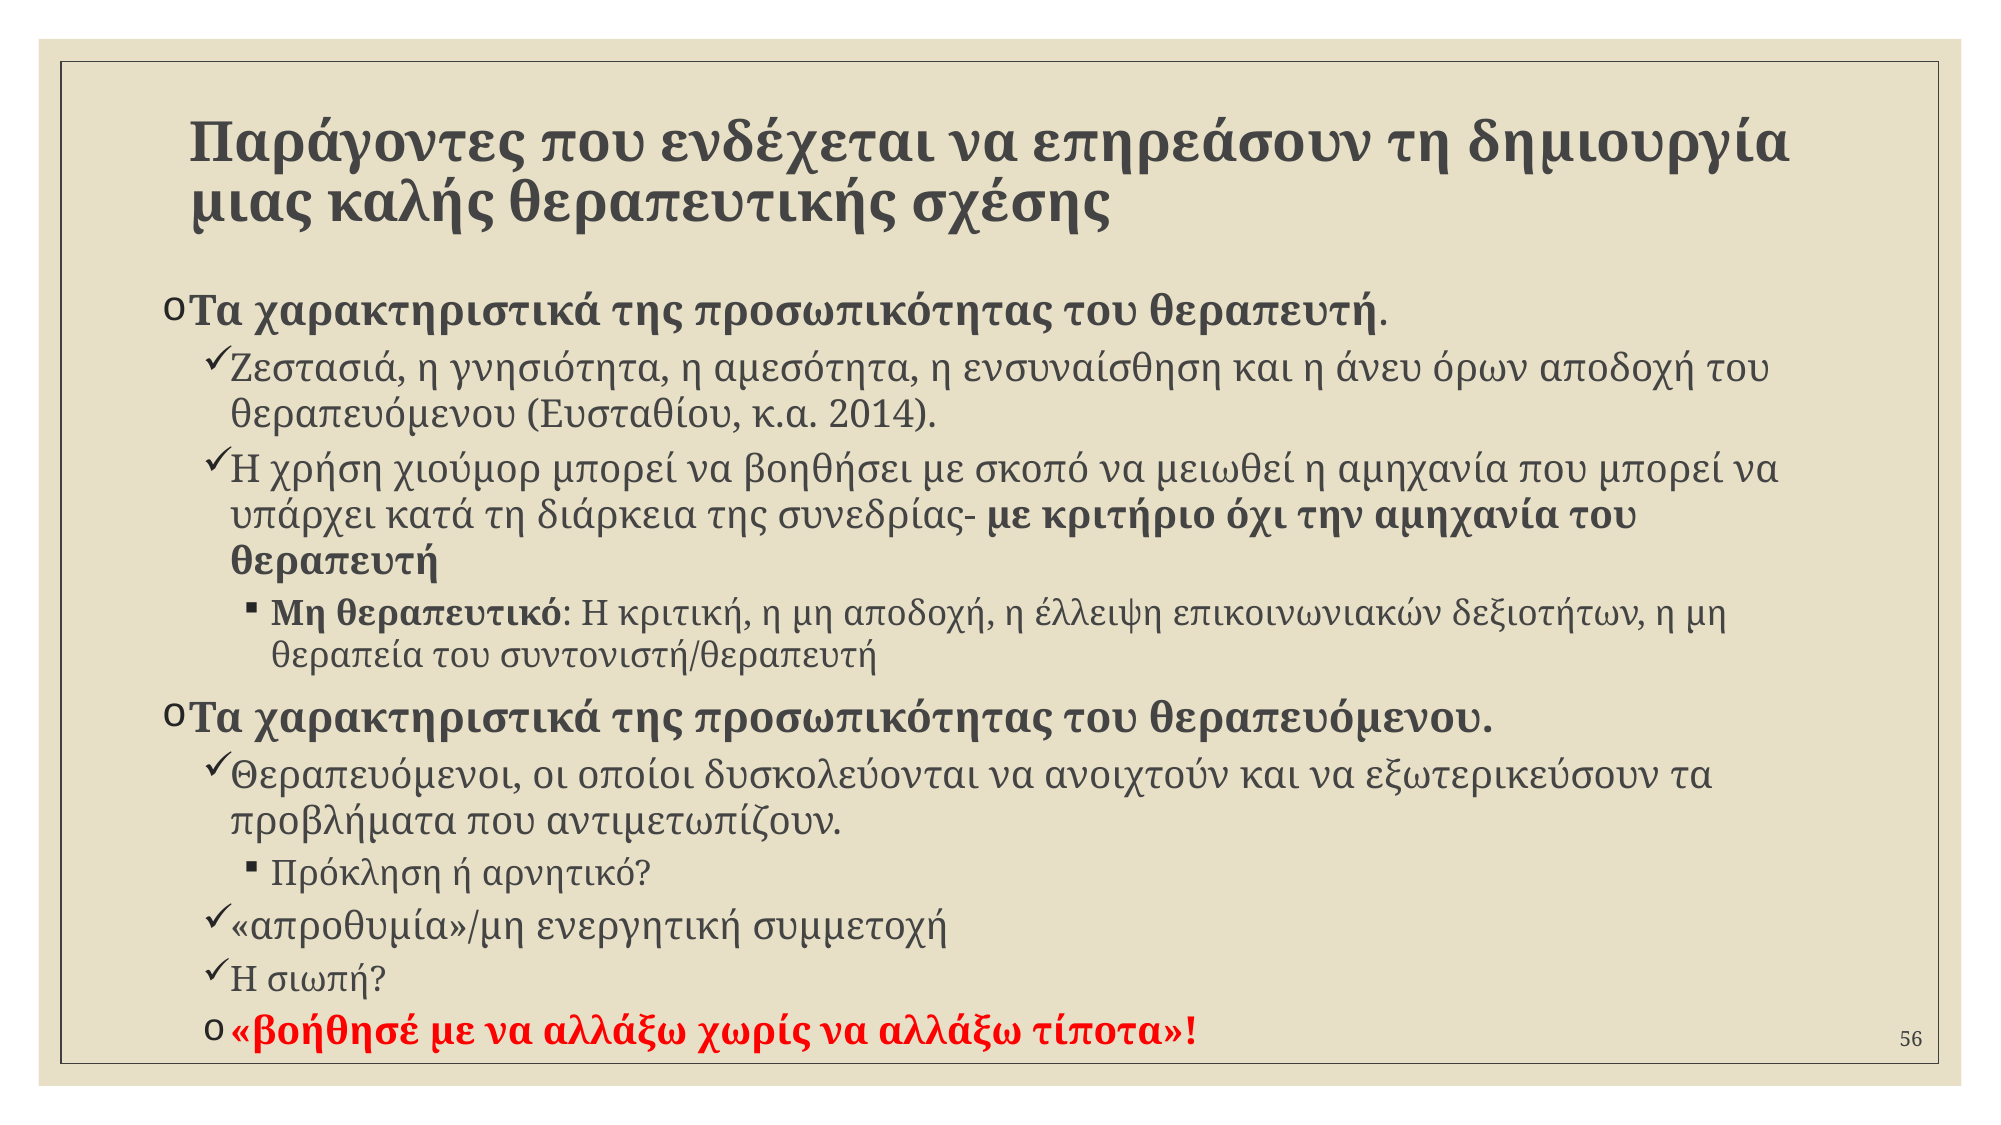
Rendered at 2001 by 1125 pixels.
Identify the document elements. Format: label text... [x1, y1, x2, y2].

slide_number 56 [1697, 1019, 1938, 1062]
list Τα χαρακτηριστικά της προσωπικότητας του θεραπευτή. Ζεστασιά, η γνησιότητα, η αμεσότητα, η ενσυναίσθηση και η άνευ όρων αποδοχή του θεραπευόμενου (Ευσταθίου, κ.α. 2014). Η χρήση χιούμορ μπορεί να βοηθήσει με σκοπό να μειωθεί η αμηχανία που μπορεί να υπάρχει κατά τη διάρκεια της συνεδρίας- με κριτήριο όχι την αμηχανία του θεραπευτή Μη θεραπευτικό: Η κριτική, η μη αποδοχή, η έλλειψη επικοινωνιακών δεξιοτήτων, η μη θεραπεία του συντονιστή/θεραπευτή Τα χαρακτηριστικά της προσωπικότητας του θεραπευόμενου. Θεραπευόμενοι, οι οποίοι δυσκολεύονται να ανοιχτούν και να εξωτερικεύσουν τα προβλήματα που αντιμετωπίζουν. Πρόκληση ή αρνητικό? «απροθυμία»/μη ενεργητική συμμετοχή Η σιωπή? «βοήθησέ με να αλλάξω χωρίς να αλλάξω τίποτα»! [146, 276, 1797, 1062]
title Παράγοντες που ενδέχεται να επηρεάσουν τη δημιουργία μιας καλής θεραπευτικής σχέσης [174, 105, 1825, 331]
